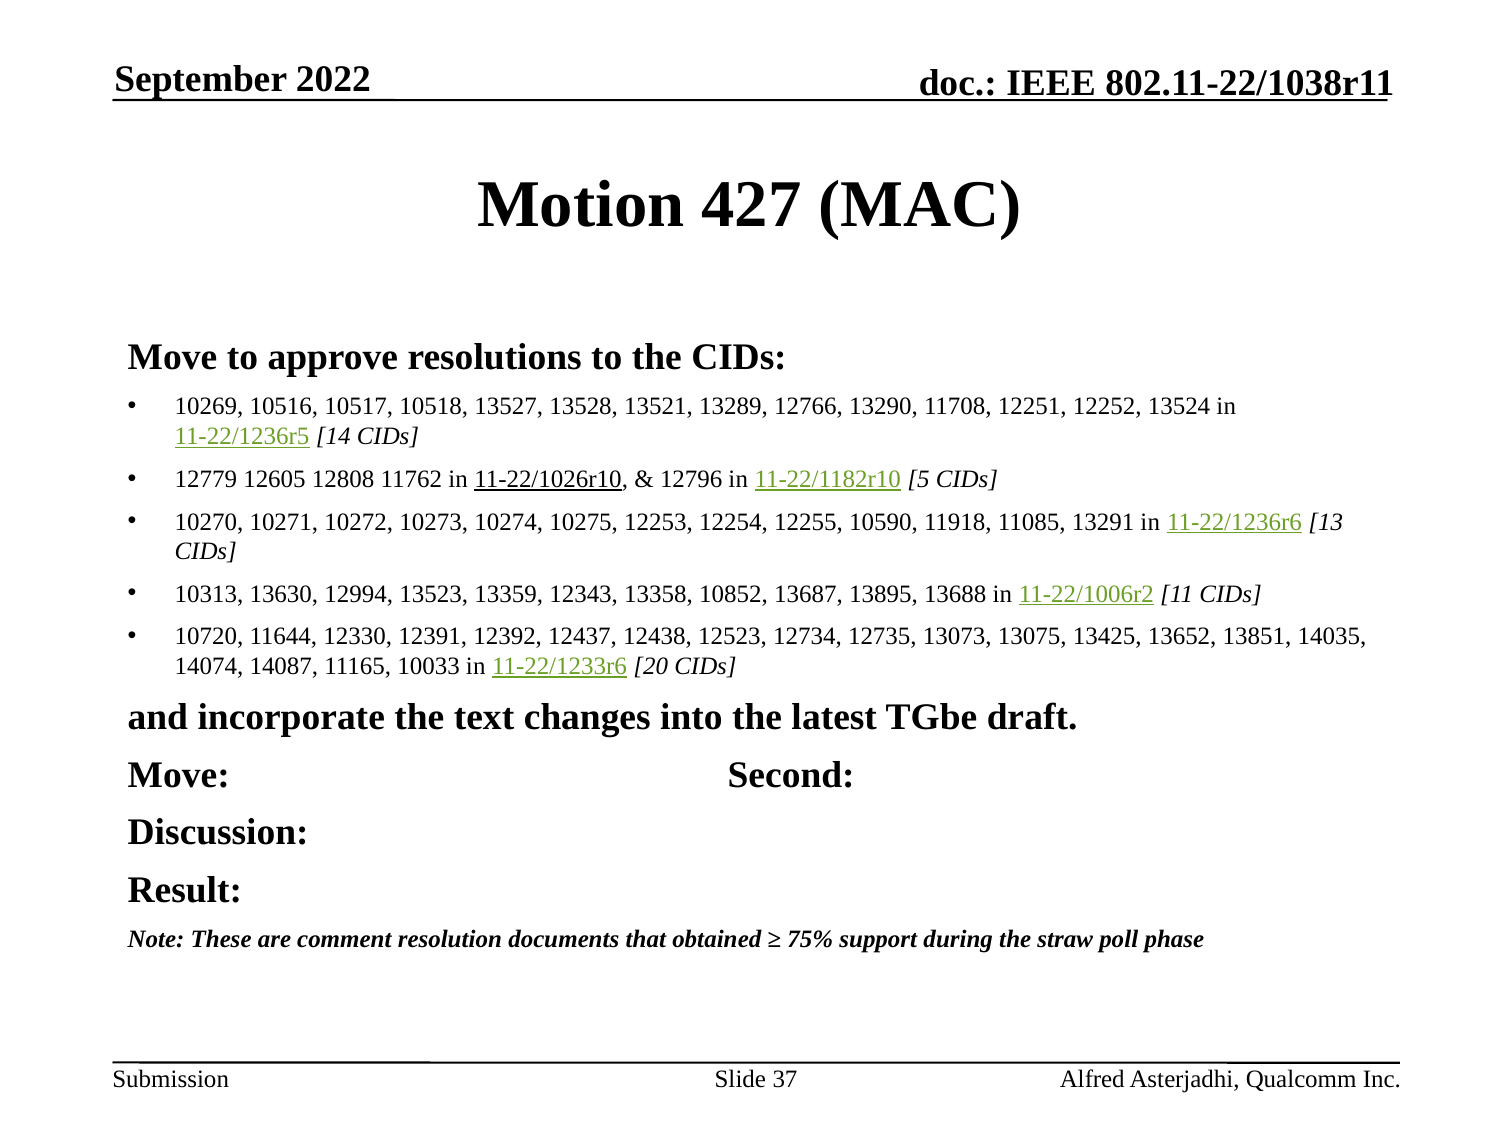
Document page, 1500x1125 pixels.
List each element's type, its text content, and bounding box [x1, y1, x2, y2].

slide_number Slide 37 [712, 1061, 800, 1123]
title Motion 427 (MAC) [112, 112, 1388, 288]
list Move to approve resolutions to the CIDs: 10269, 10516, 10517, 10518, 13527, 13528, 13521, 13289, 12766, 13290, 11708, 12251, 12252, 13524 in 11-22/1236r5 [14 CIDs] 12779 12605 12808 11762 in 11-22/1026r10, & 12796 in 11-22/1182r10 [5 CIDs] 10270, 10271, 10272, 10273, 10274, 10275, 12253, 12254, 12255, 10590, 11918, 11085, 13291 in 11-22/1236r6 [13 CIDs] 10313, 13630, 12994, 13523, 13359, 12343, 13358, 10852, 13687, 13895, 13688 in 11-22/1006r2 [11 CIDs] 10720, 11644, 12330, 12391, 12392, 12437, 12438, 12523, 12734, 12735, 13073, 13075, 13425, 13652, 13851, 14035, 14074, 14087, 11165, 10033 in 11-22/1233r6 [20 CIDs] and incorporate the text changes into the latest TGbe draft. Move: Second: Discussion: Result: Note: These are comment resolution documents that obtained ≥ 75% support during the straw poll phase [112, 324, 1388, 1063]
footer Alfred Asterjadhi, Qualcomm Inc. [878, 1061, 1402, 1093]
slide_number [114, 54, 423, 100]
